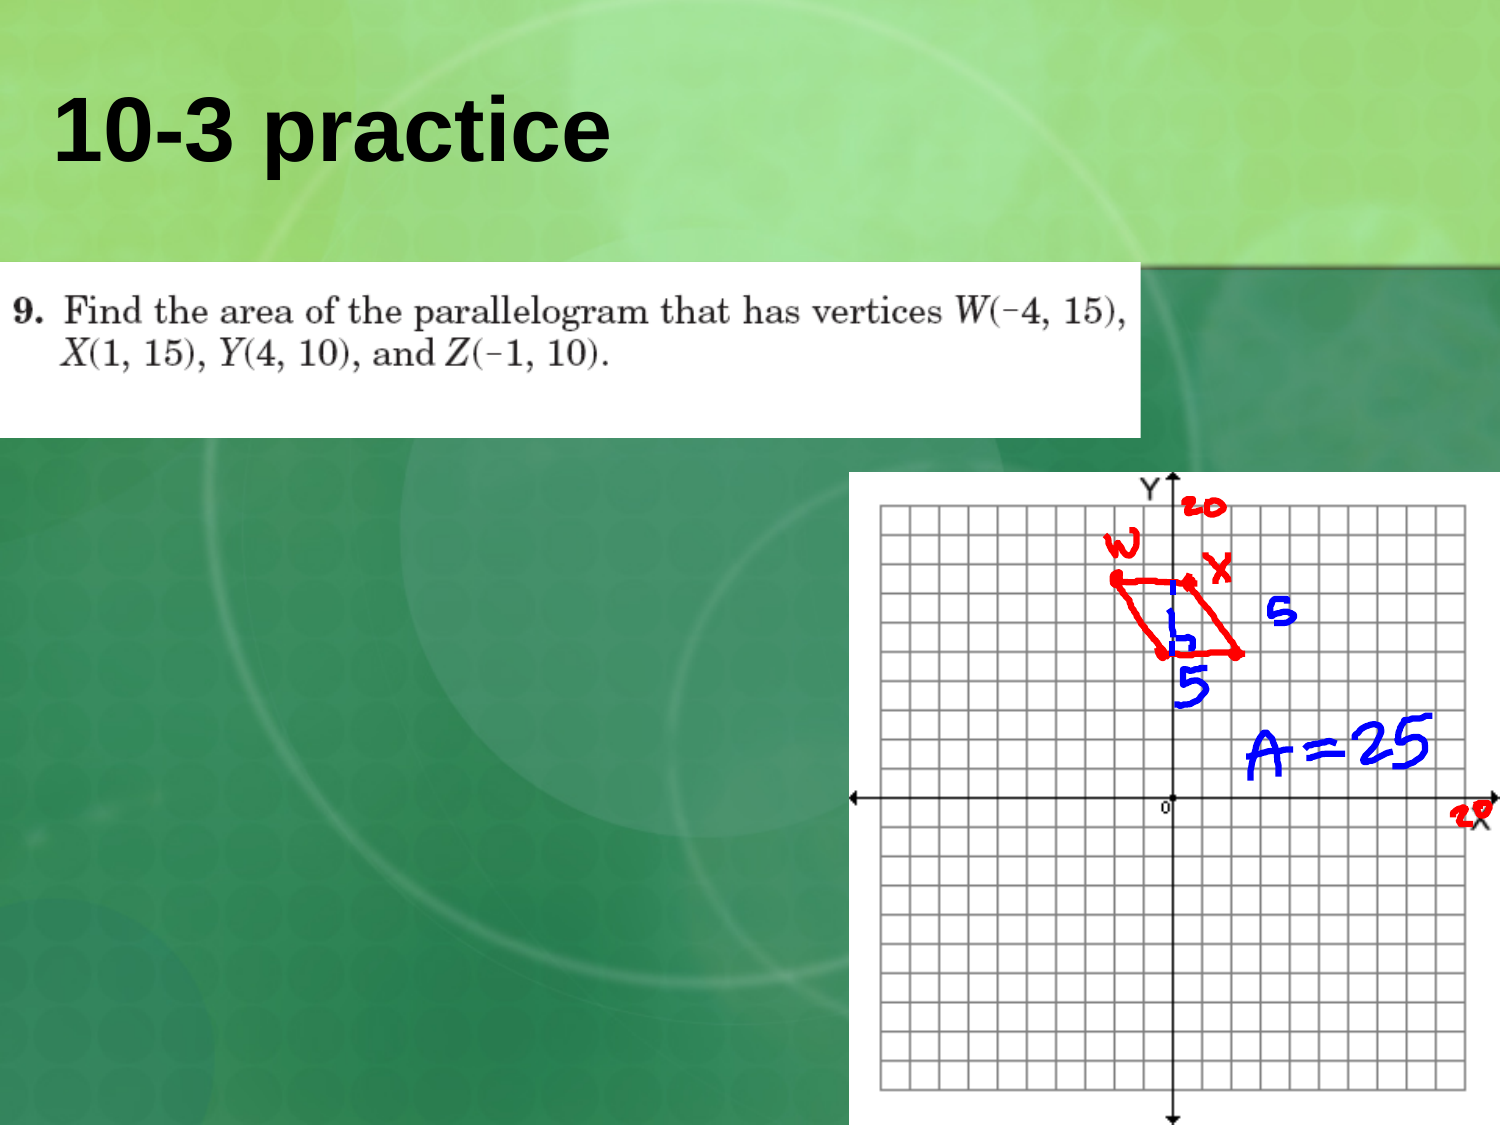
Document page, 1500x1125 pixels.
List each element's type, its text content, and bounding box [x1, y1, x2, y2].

title 10-3 practice [37, 24, 1463, 226]
picture [0, 0, 1500, 1125]
